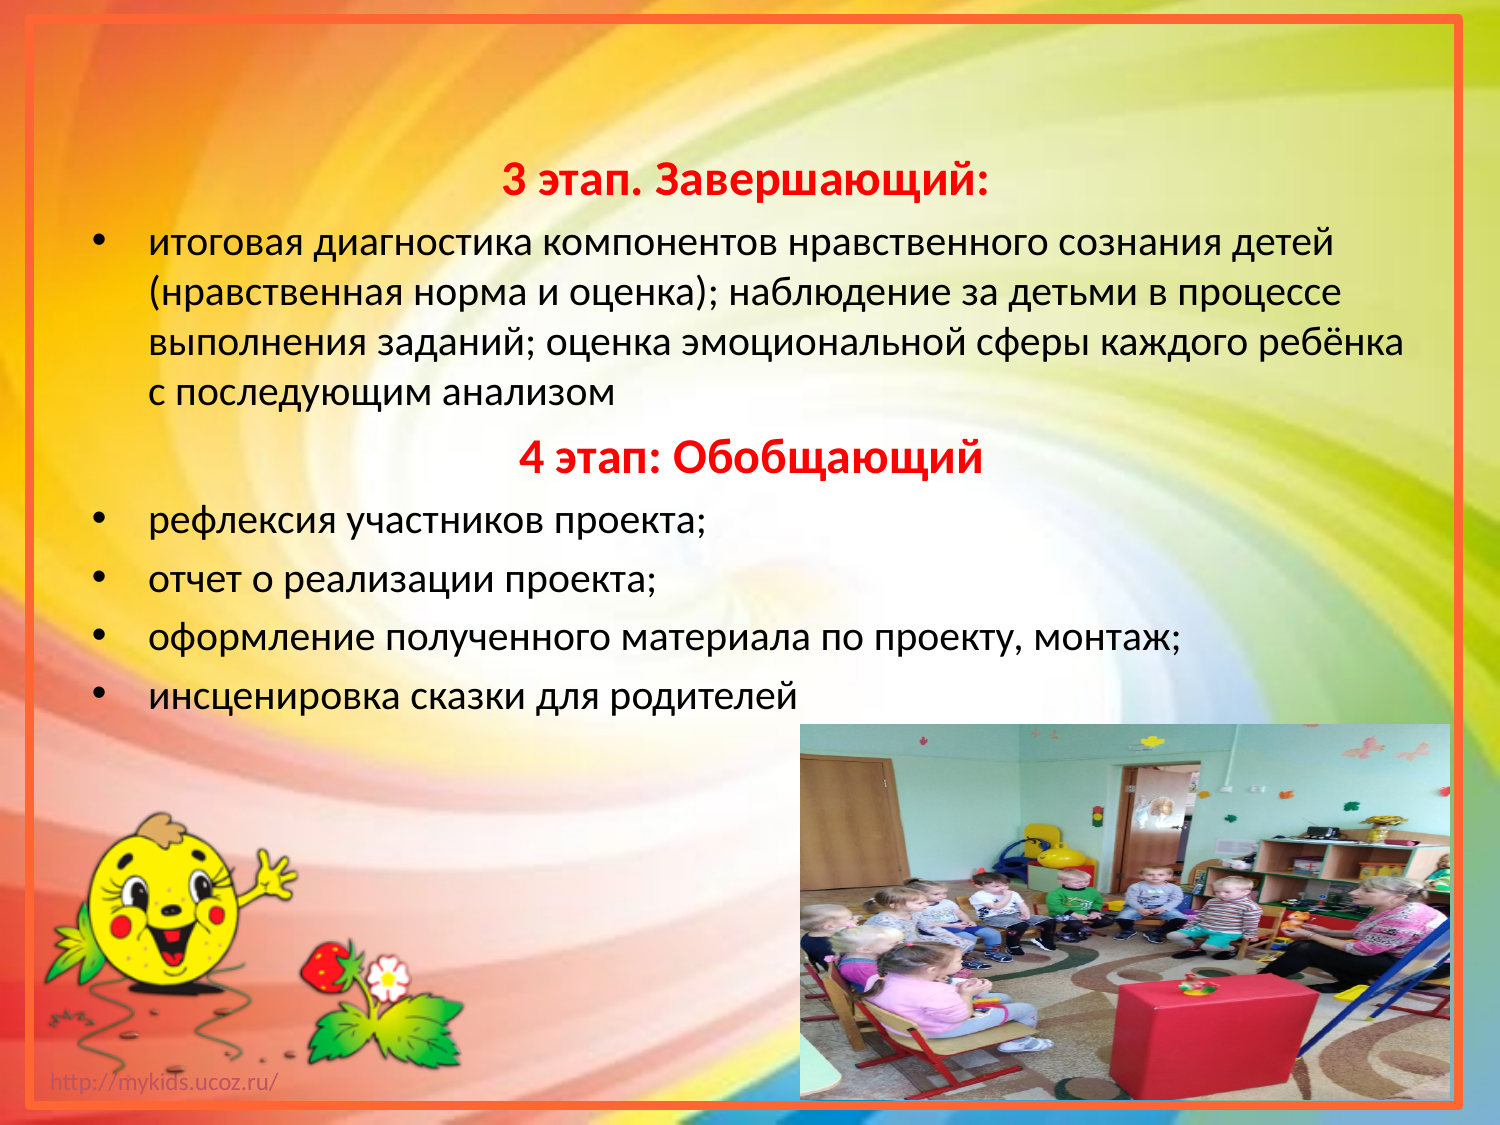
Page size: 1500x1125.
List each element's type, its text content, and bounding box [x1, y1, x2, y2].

list 3 этап. Завершающий: итоговая диагностика компонентов нравственного сознания детей (нравственная норма и оценка); наблюдение за детьми в процессе выполнения заданий; оценка эмоциональной сферы каждого ребёнка с последующим анализом 4 этап: Обобщающий рефлексия участников проекта; отчет о реализации проекта; оформление полученного материала по проекту, монтаж; инсценировка сказки для родителей [76, 77, 1428, 1010]
picture [34, 24, 1454, 1101]
picture [0, 0, 1500, 1125]
